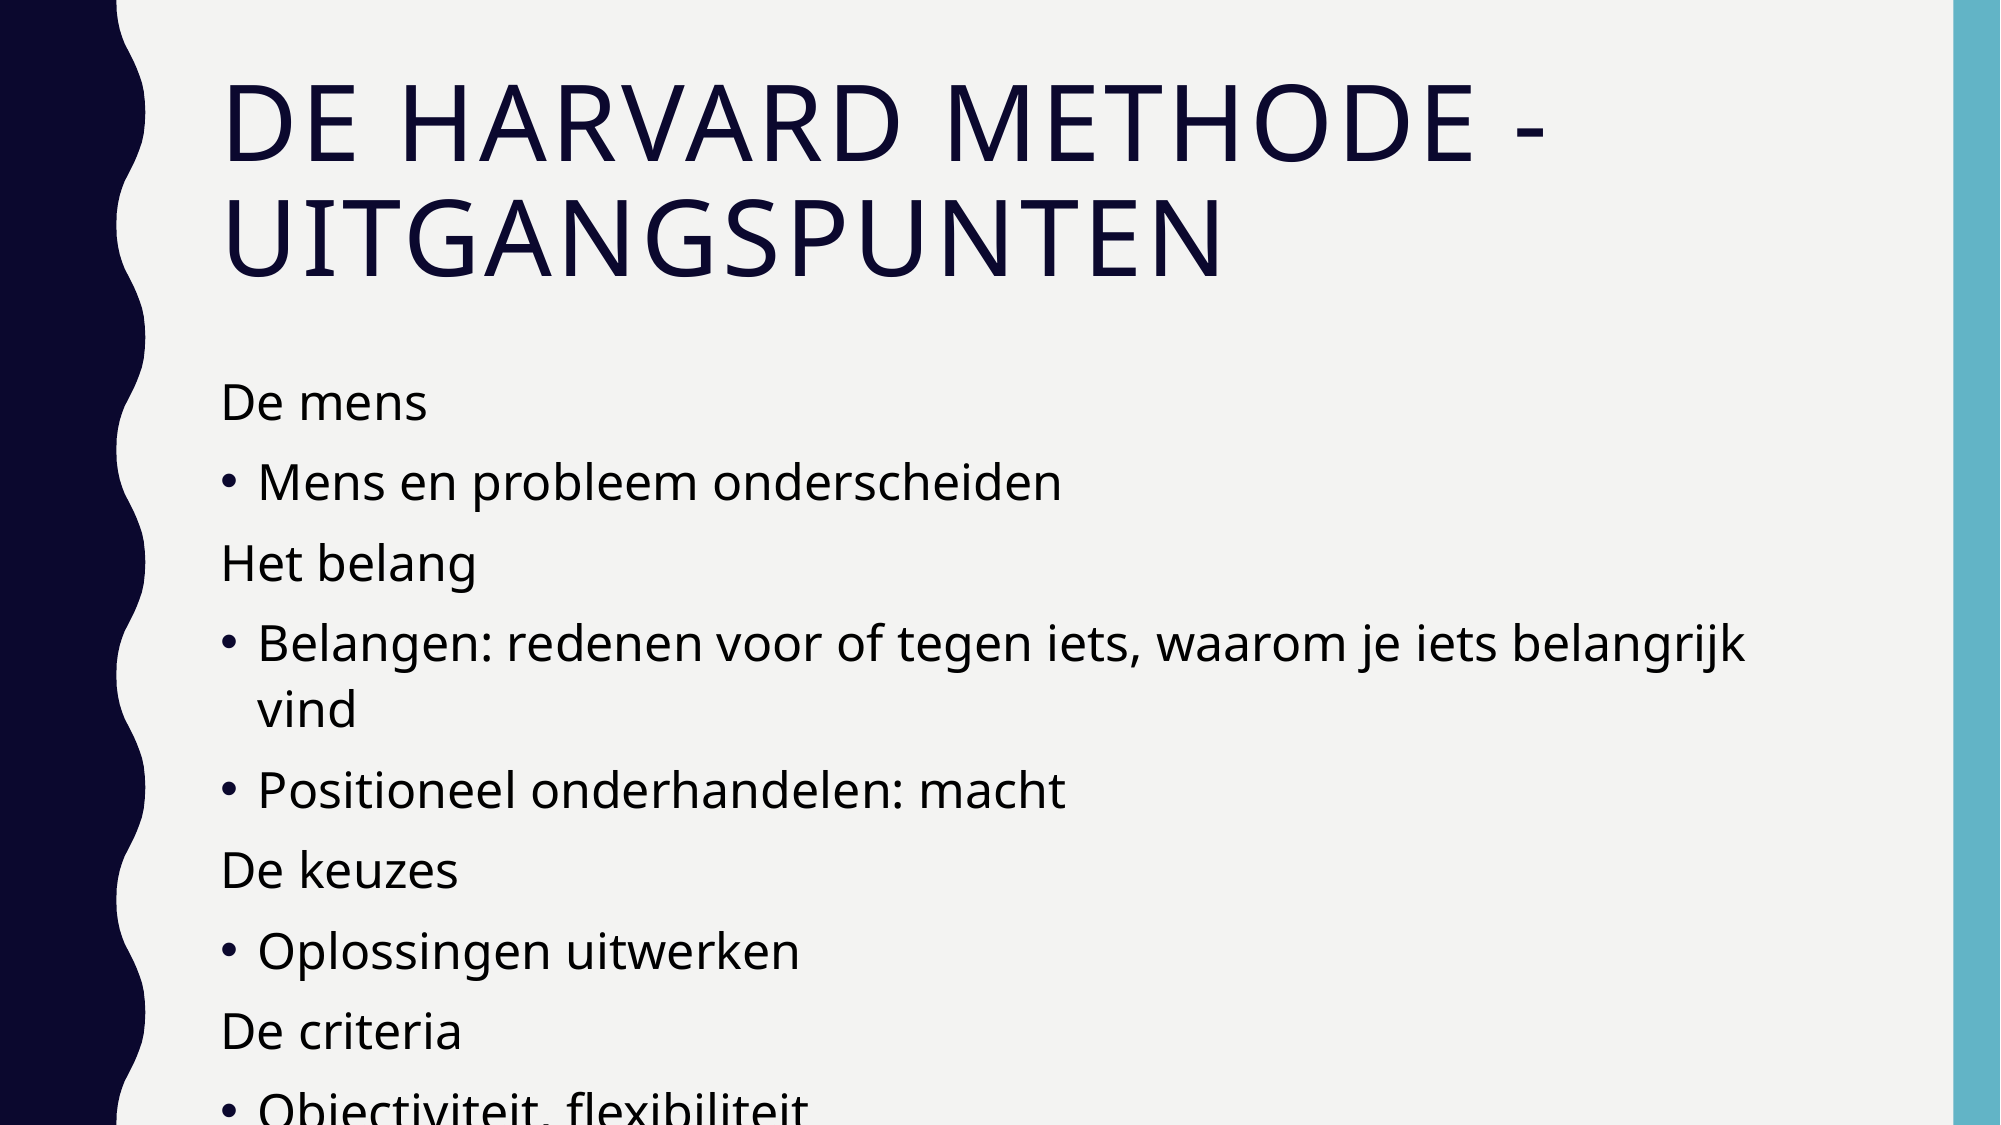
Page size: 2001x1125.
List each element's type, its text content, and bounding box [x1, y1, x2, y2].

list De mens Mens en probleem onderscheiden Het belang Belangen: redenen voor of tegen iets, waarom je iets belangrijk vind Positioneel onderhandelen: macht De keuzes Oplossingen uitwerken De criteria Objectiviteit, flexibiliteit [205, 356, 1875, 999]
title De harvard methode - uitgangspunten [205, 62, 1875, 308]
